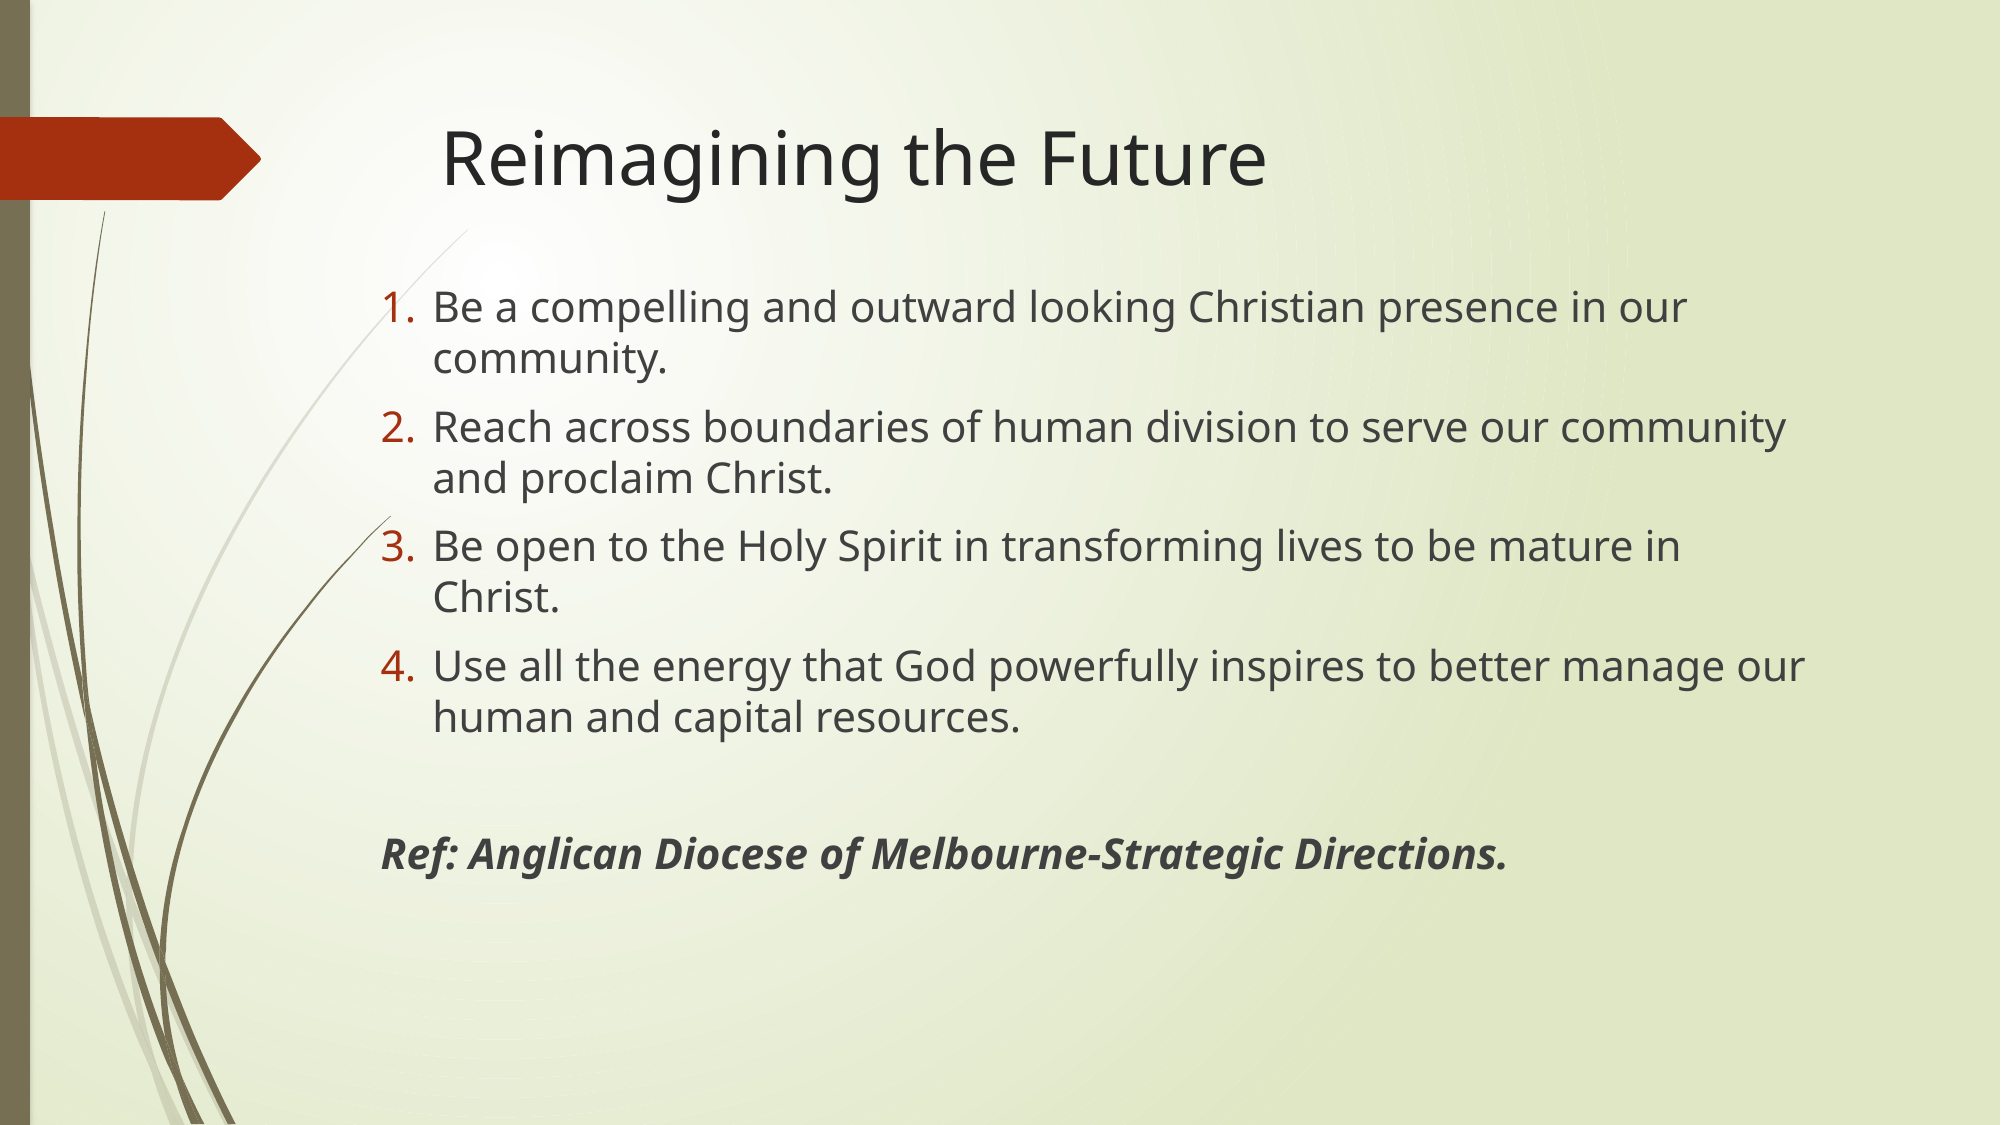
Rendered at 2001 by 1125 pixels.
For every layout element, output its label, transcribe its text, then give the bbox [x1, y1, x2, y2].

list Be a compelling and outward looking Christian presence in our community. Reach across boundaries of human division to serve our community and proclaim Christ. Be open to the Holy Spirit in transforming lives to be mature in Christ. Use all the energy that God powerfully inspires to better manage our human and capital resources. Ref: Anglican Diocese of Melbourne-Strategic Directions. [365, 272, 1829, 893]
title Reimagining the Future [425, 102, 1888, 313]
